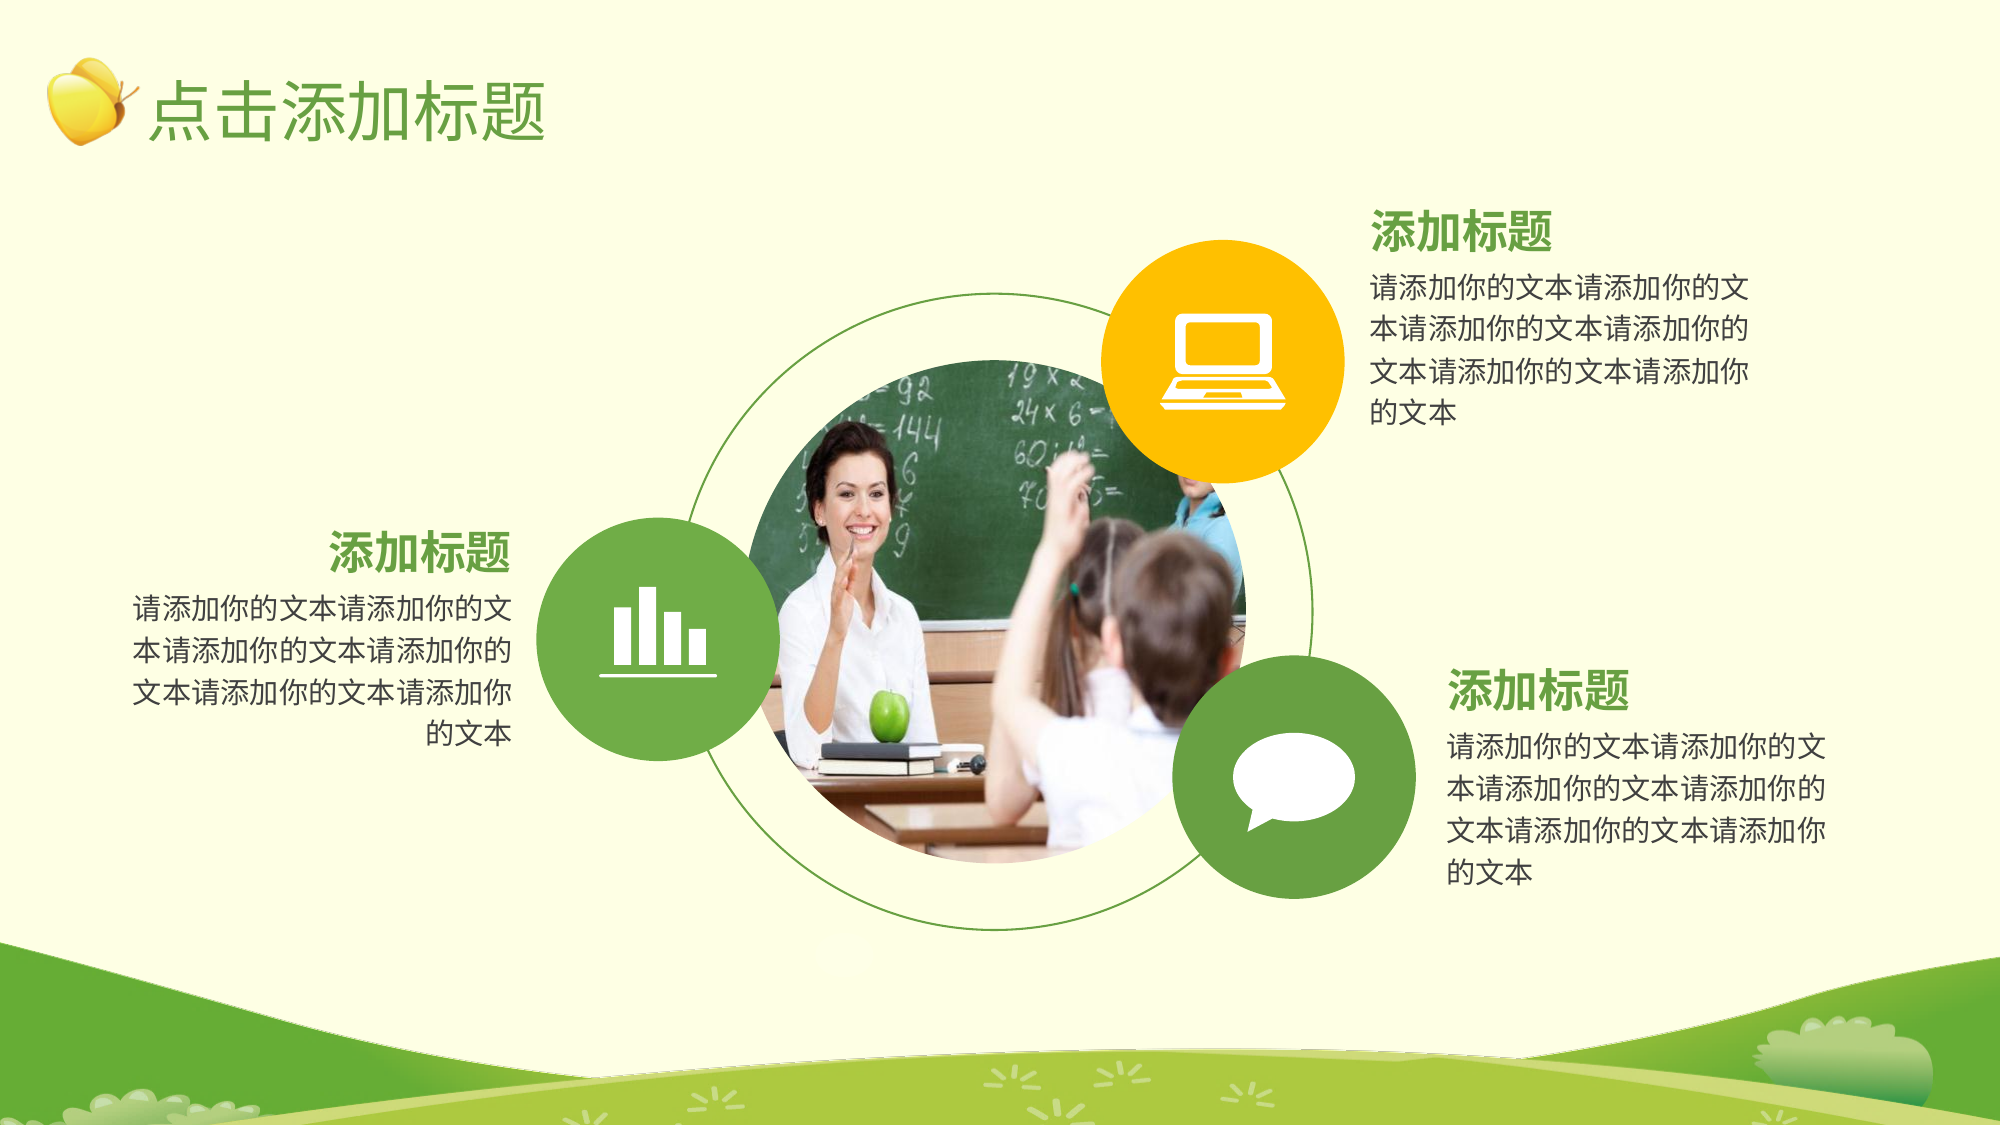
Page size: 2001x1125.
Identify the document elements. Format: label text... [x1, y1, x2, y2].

picture [0, 915, 2000, 1125]
text_box 请添加你的文本请添加你的文本请添加你的文本请添加你的文本请添加你的文本请添加你的文本 [1354, 254, 1779, 438]
text_box [760, 359, 1247, 865]
text_box 添加标题 [1432, 654, 1646, 713]
text_box 添加标题 [313, 516, 527, 575]
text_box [536, 517, 780, 762]
text_box 添加标题 [1355, 195, 1569, 254]
text_box 点击添加标题 [156, 62, 563, 158]
text_box [712, 748, 1172, 932]
text_box [689, 292, 1101, 517]
text_box 请添加你的文本请添加你的文本请添加你的文本请添加你的文本请添加你的文本请添加你的文本 [97, 575, 528, 759]
text_box 请添加你的文本请添加你的文本请添加你的文本请添加你的文本请添加你的文本请添加你的文本 [1431, 713, 1855, 897]
picture [30, 46, 156, 159]
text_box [1172, 655, 1416, 899]
text_box [1213, 484, 1314, 655]
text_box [1101, 239, 1345, 484]
